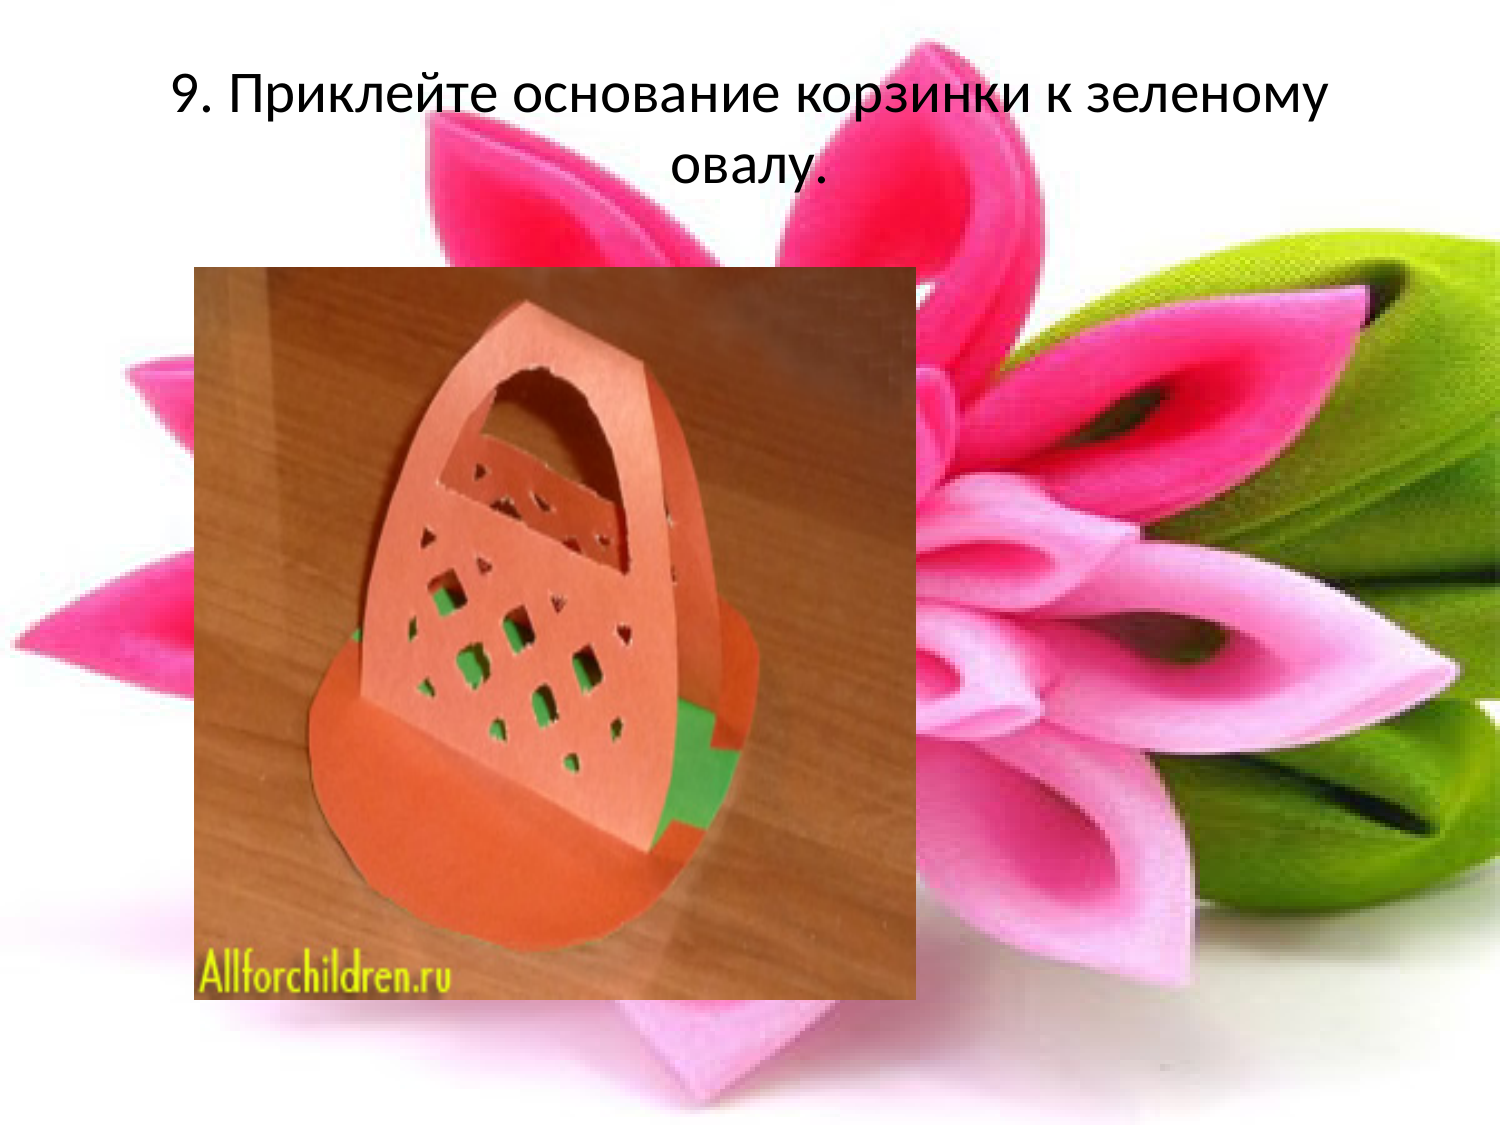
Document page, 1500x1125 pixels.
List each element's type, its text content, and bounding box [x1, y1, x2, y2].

title 9. Приклейте основание корзинки к зеленому овалу. [75, 45, 1425, 291]
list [194, 266, 916, 1000]
picture [0, 0, 1500, 1125]
